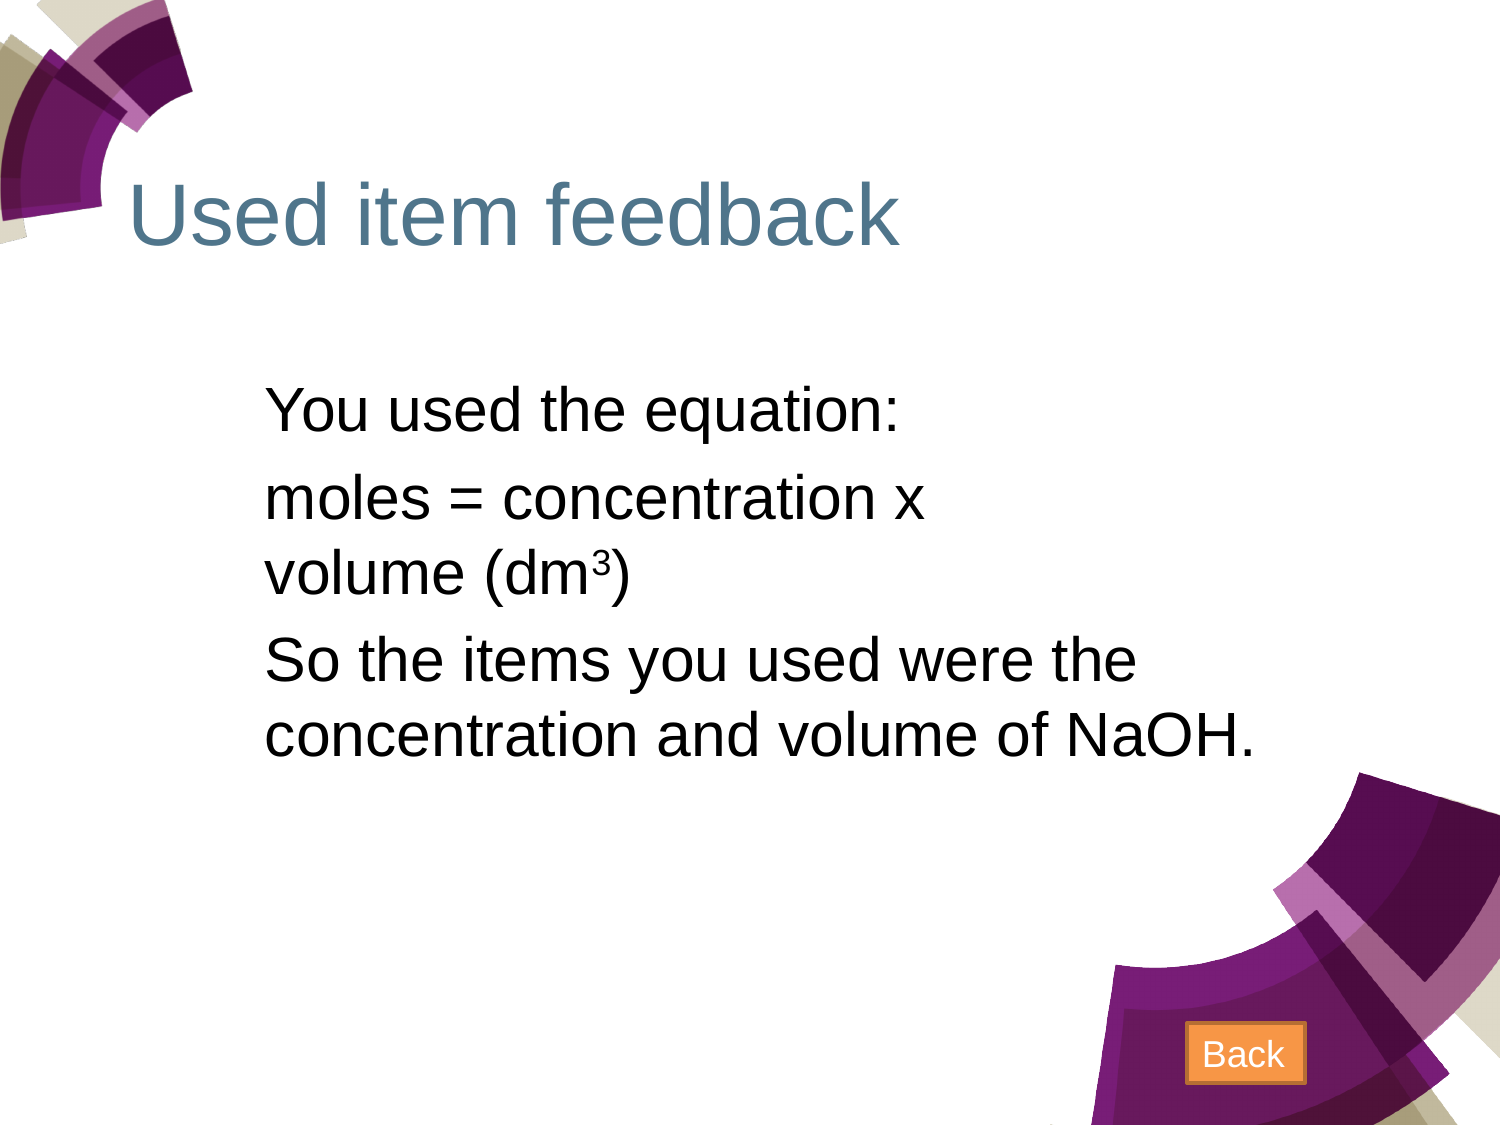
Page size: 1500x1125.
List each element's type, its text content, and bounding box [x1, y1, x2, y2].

picture [0, 0, 219, 256]
picture [1009, 716, 1500, 1125]
text_box Back [1185, 1021, 1307, 1085]
title Used item feedback [112, 90, 1388, 332]
text_box You used the equation: moles = concentration x volume (dm3) So the items you used were the concentration and volume of NaOH. [249, 361, 1300, 988]
